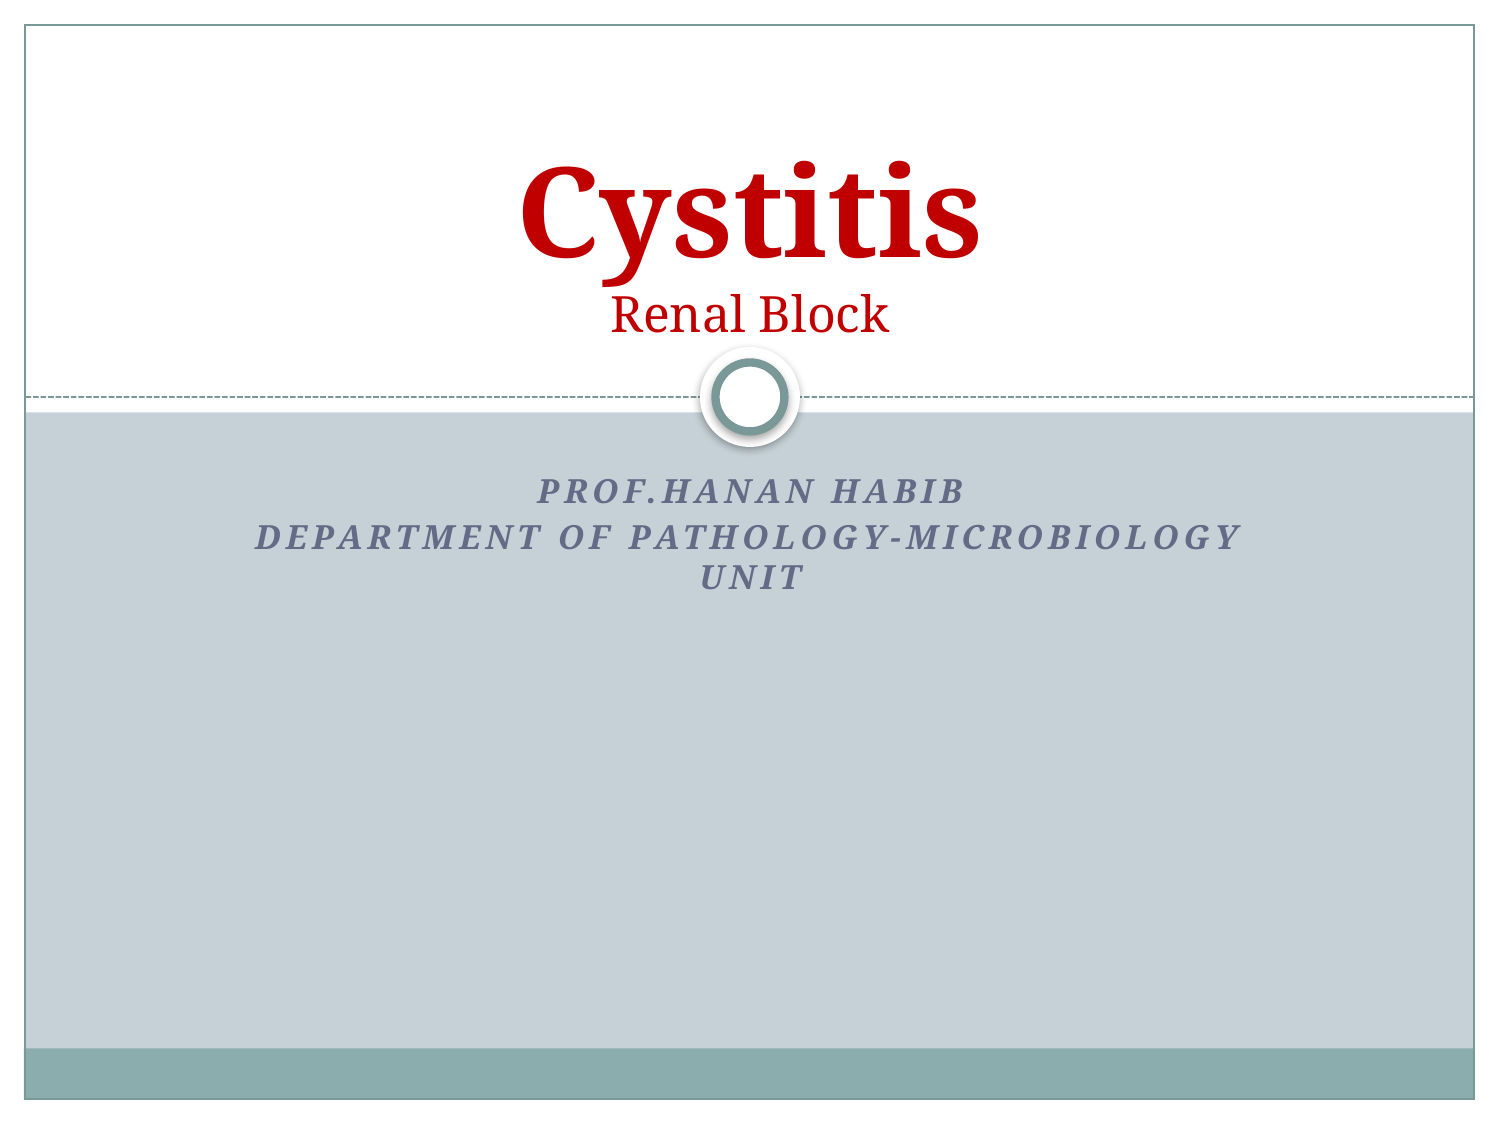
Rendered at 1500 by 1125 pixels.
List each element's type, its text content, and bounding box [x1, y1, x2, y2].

title Cystitis Renal Block [112, 62, 1388, 350]
subtitle PROF.HANAN HABIB Department of Pathology-Microbiology unit [225, 462, 1275, 750]
